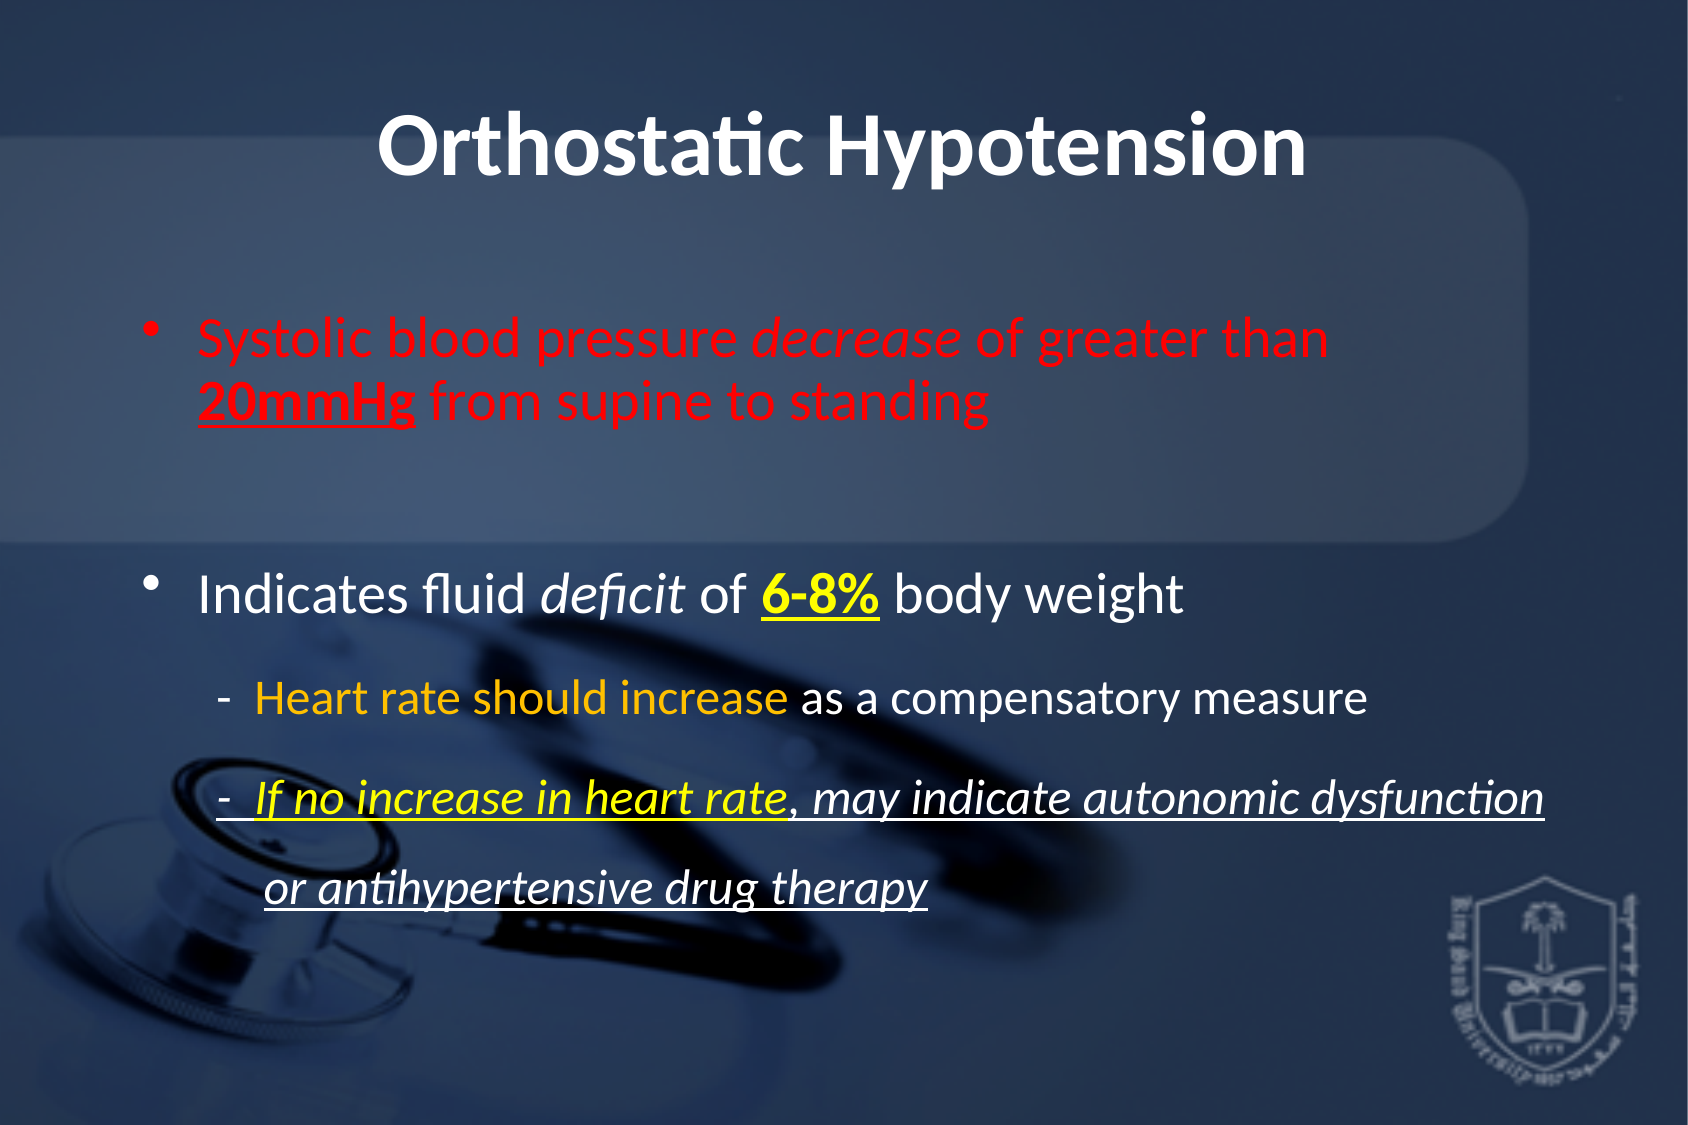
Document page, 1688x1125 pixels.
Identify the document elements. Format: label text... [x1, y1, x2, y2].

list Systolic blood pressure decrease of greater than 20mmHg from supine to standing Indicates fluid deficit of 6-8% body weight - Heart rate should increase as a compensatory measure - If no increase in heart rate, may indicate autonomic dysfunction or antihypertensive drug therapy [126, 299, 1561, 825]
picture [0, 0, 1688, 1125]
title Orthostatic Hypotension [84, 45, 1604, 233]
